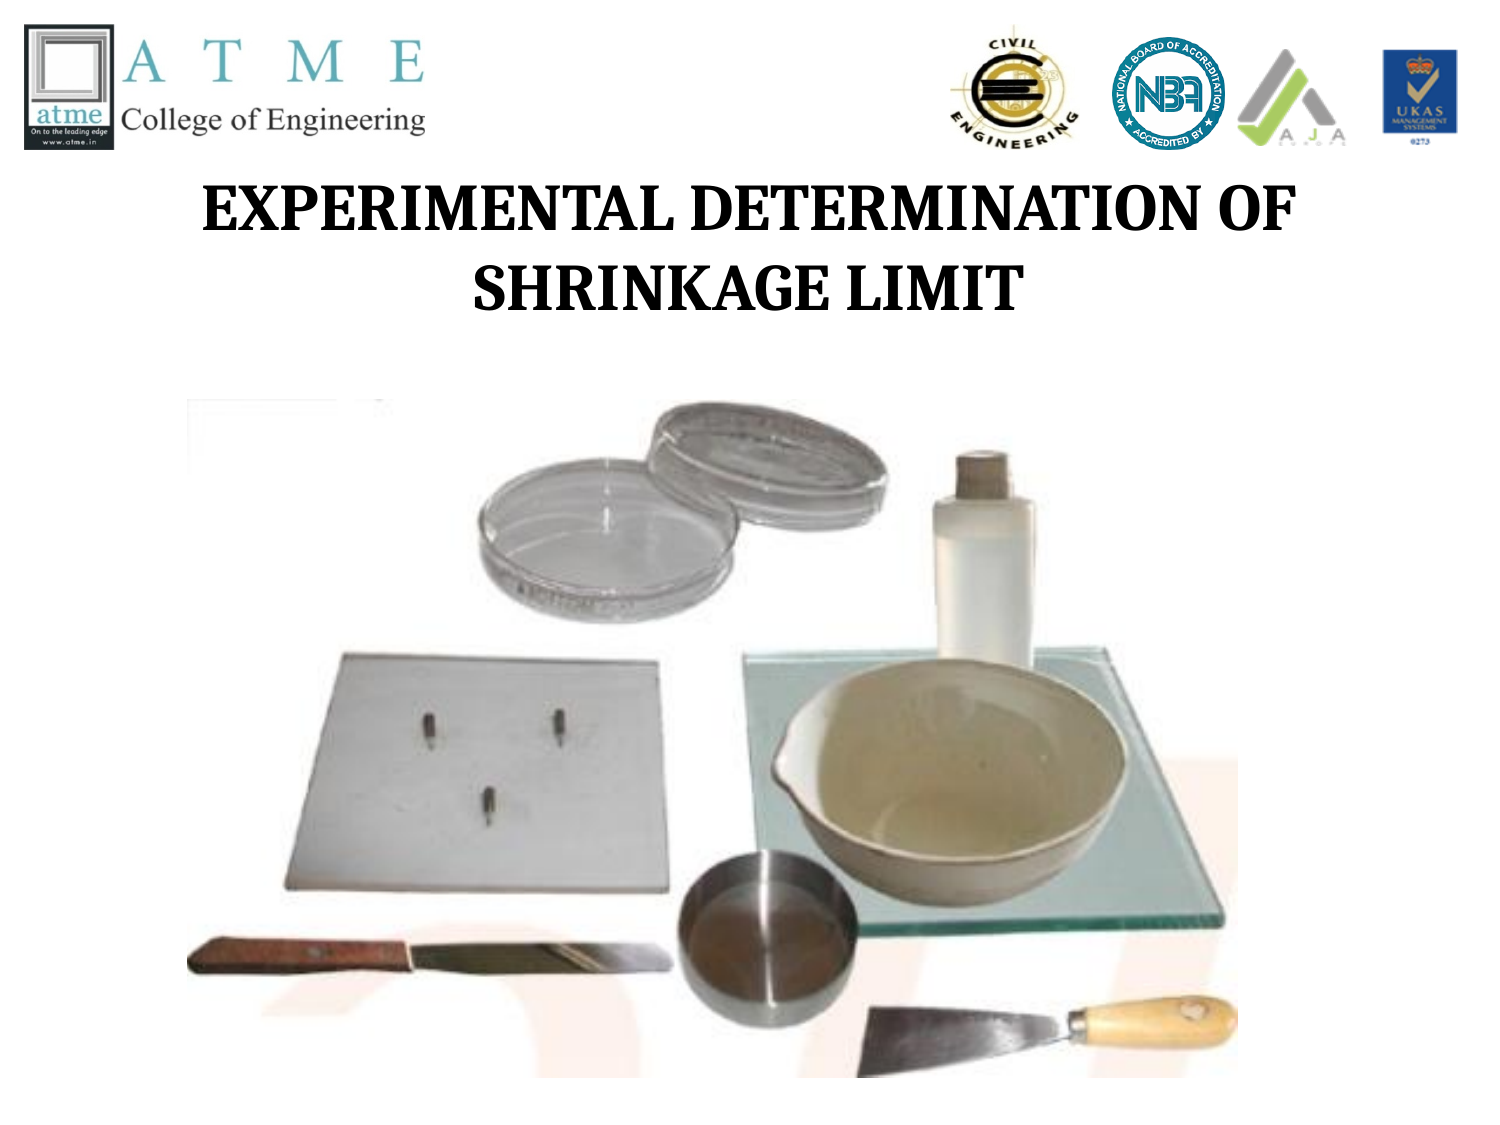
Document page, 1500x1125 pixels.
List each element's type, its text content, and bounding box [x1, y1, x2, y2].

picture [1187, 109, 1225, 149]
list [187, 399, 1238, 1078]
picture [950, 24, 1080, 149]
picture [1112, 37, 1213, 149]
picture [1179, 37, 1225, 79]
picture [1237, 49, 1458, 146]
picture [1209, 103, 1218, 120]
picture [24, 24, 425, 150]
title EXPERIMENTAL DETERMINATION OF SHRINKAGE LIMIT [75, 149, 1425, 338]
